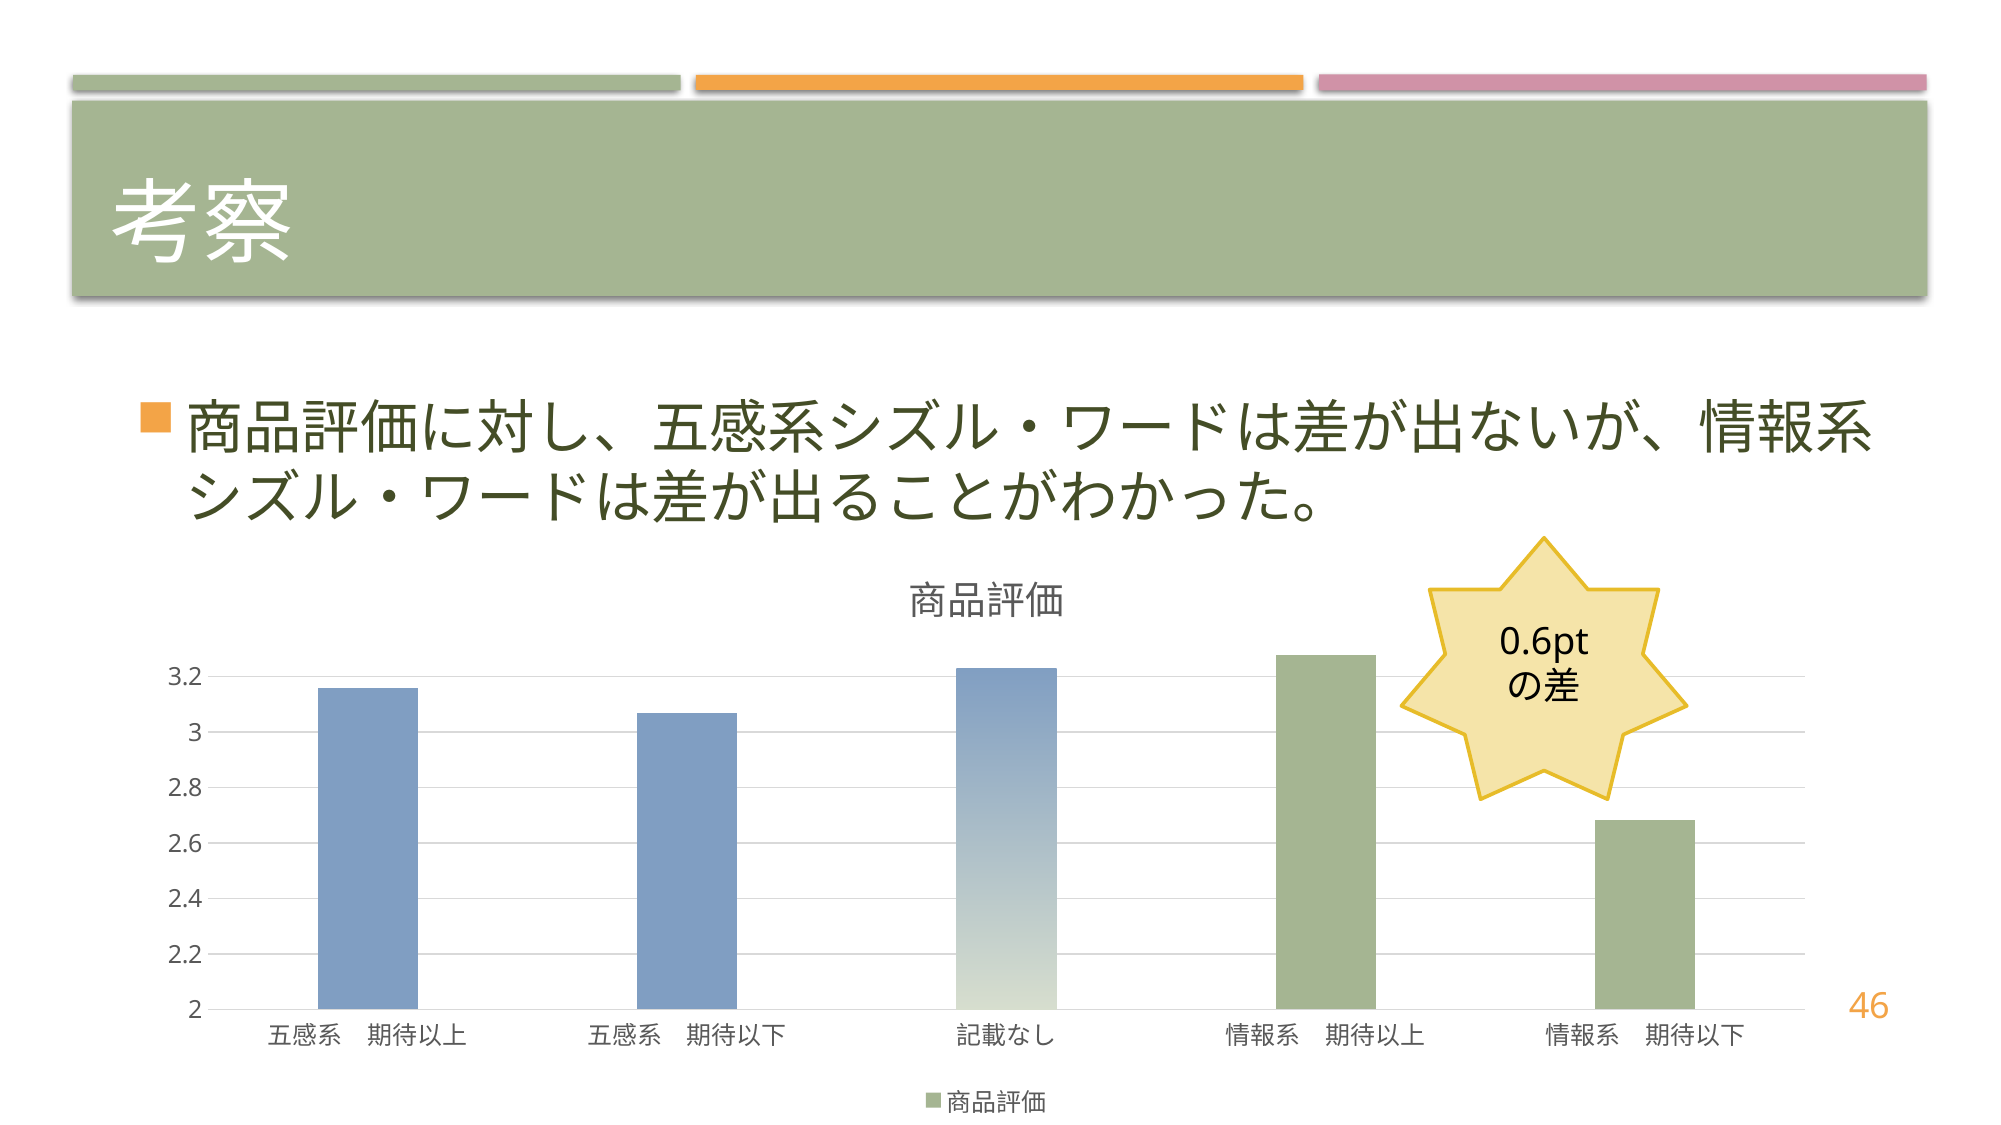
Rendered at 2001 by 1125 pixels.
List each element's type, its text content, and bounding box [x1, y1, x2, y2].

slide_number 46 [1847, 986, 1905, 1037]
text_box 商品評価に対し、五感系シズル・ワードは差が出ないが、情報系シズル・ワードは差が出ることがわかった。 [120, 382, 1930, 986]
chart [133, 537, 1840, 1125]
title 考察 [95, 115, 1905, 282]
